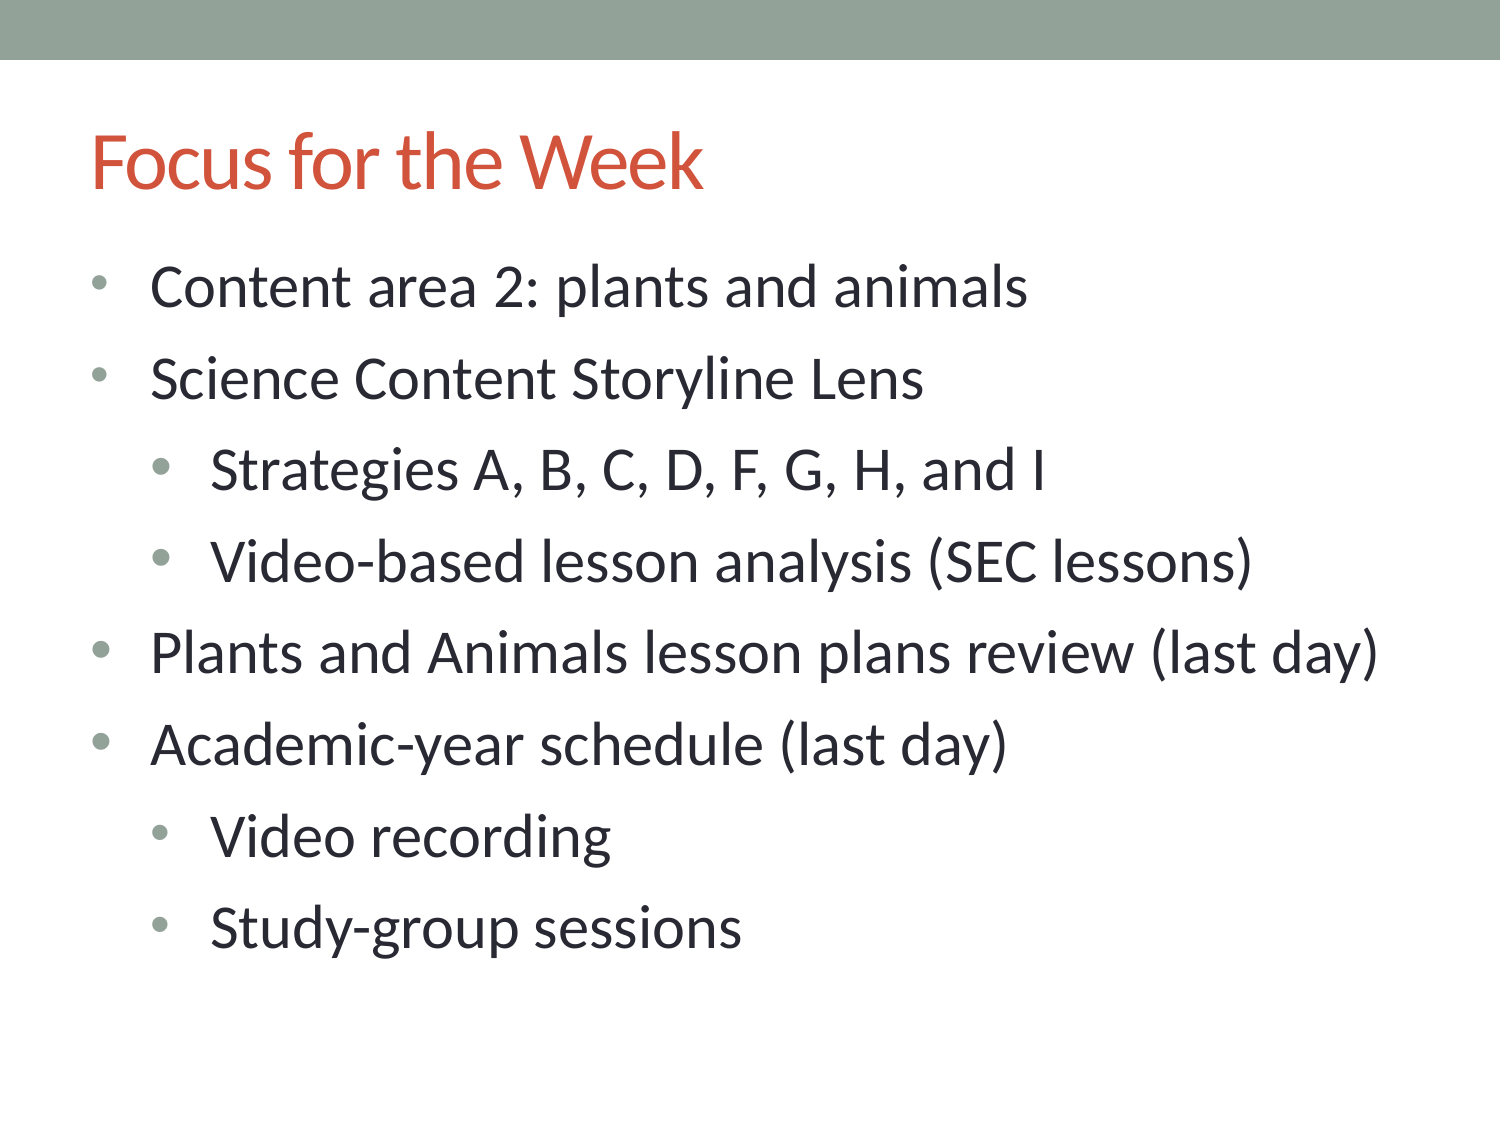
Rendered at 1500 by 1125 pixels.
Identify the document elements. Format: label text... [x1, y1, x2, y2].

list Content area 2: plants and animals Science Content Storyline Lens Strategies A, B, C, D, F, G, H, and I Video-based lesson analysis (SEC lessons) Plants and Animals lesson plans review (last day) Academic-year schedule (last day) Video recording Study-group sessions [75, 237, 1425, 1038]
title Focus for the Week [75, 75, 1425, 237]
